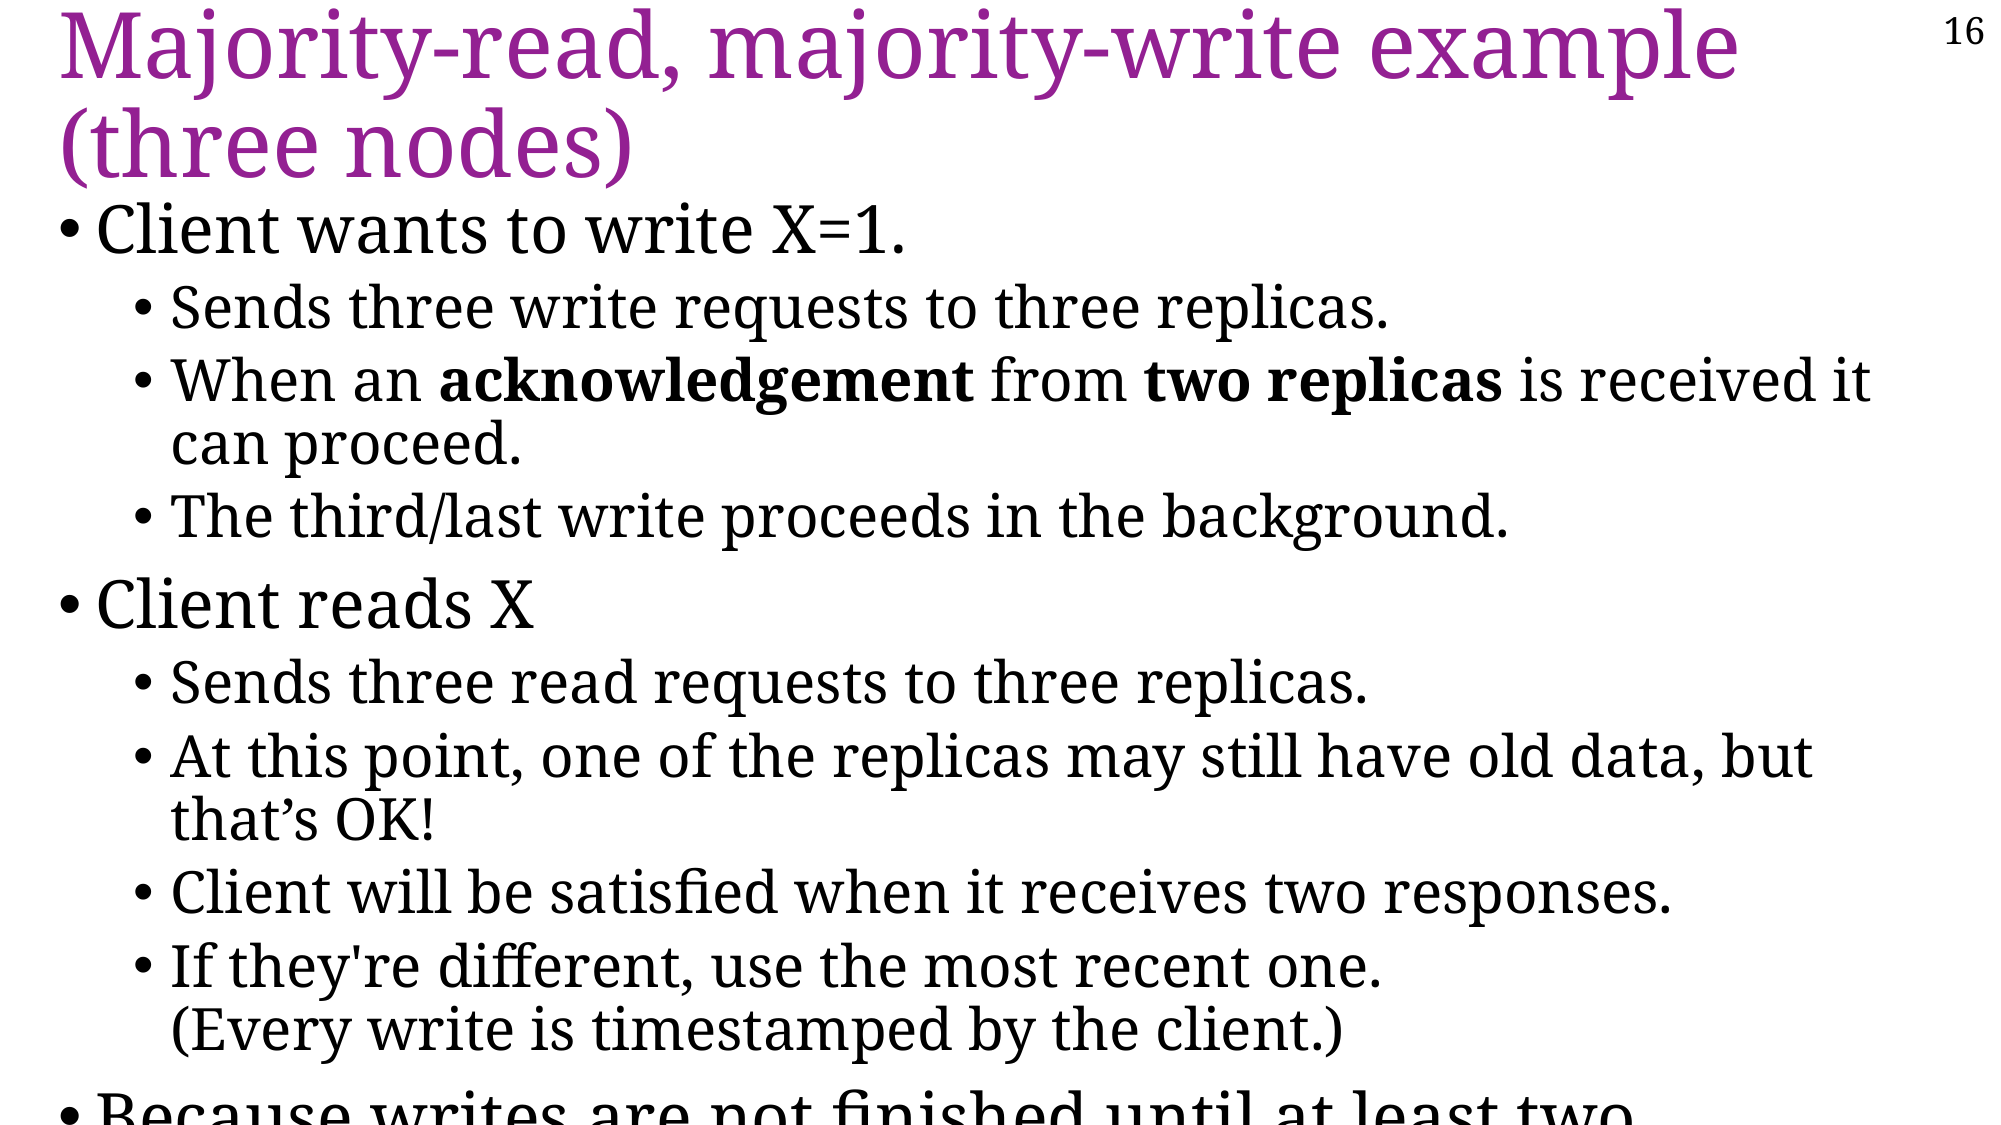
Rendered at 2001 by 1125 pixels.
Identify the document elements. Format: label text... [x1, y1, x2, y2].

title Majority-read, majority-write example (three nodes) [43, 25, 1953, 171]
list Client wants to write X=1. Sends three write requests to three replicas. When an acknowledgement from two replicas is received it can proceed. The third/last write proceeds in the background. Client reads X Sends three read requests to three replicas. At this point, one of the replicas may still have old data, but that’s OK! Client will be satisfied when it receives two responses. If they're different, use the most recent one. (Every write is timestamped by the client.) Because writes are not finished until at least two acknowledge, there is at most one old value being stored. At least one of two must be new. [43, 188, 1953, 1106]
